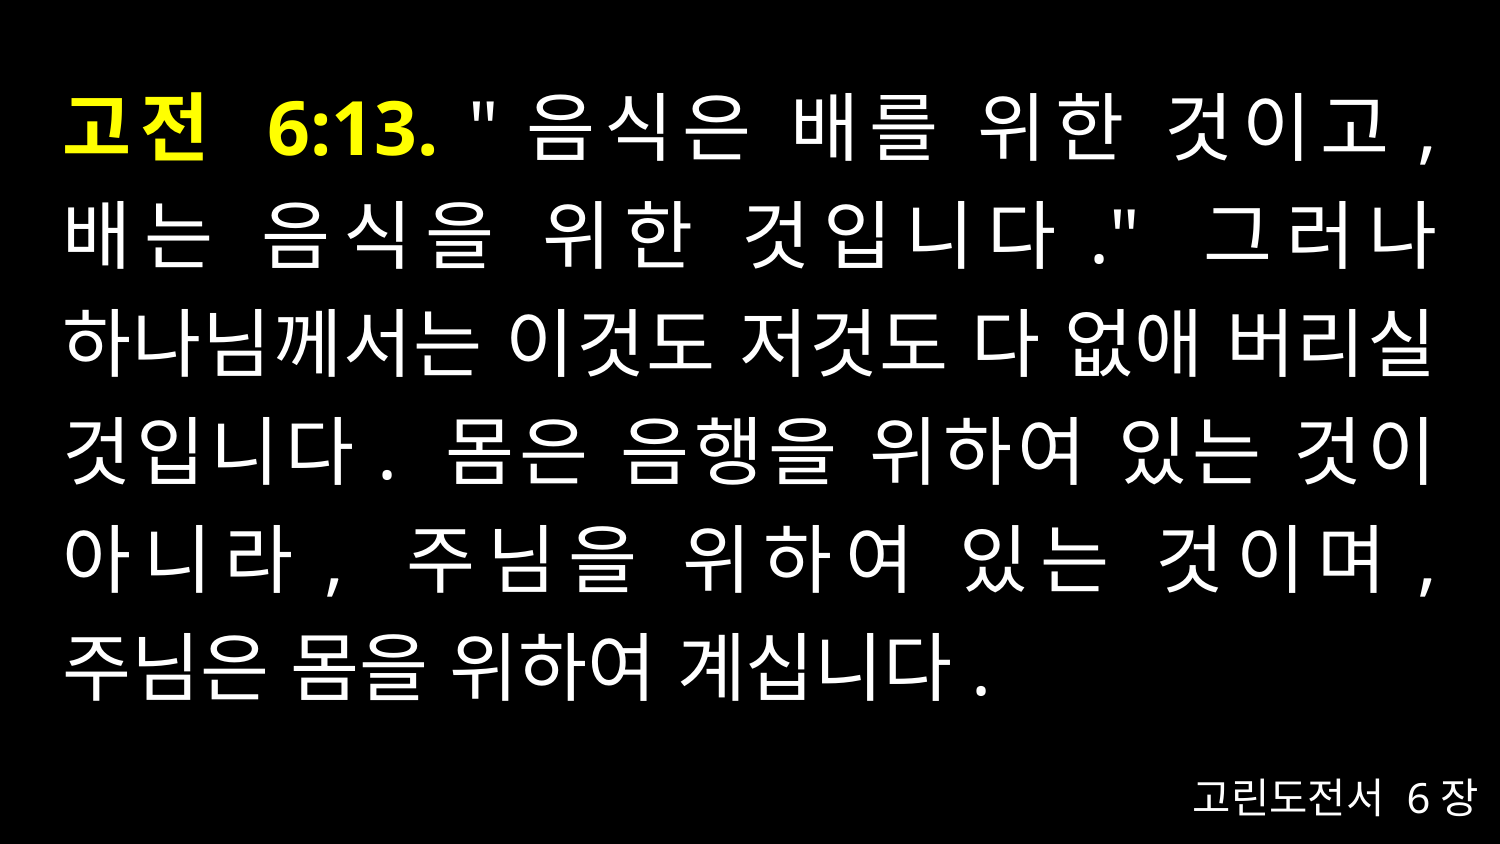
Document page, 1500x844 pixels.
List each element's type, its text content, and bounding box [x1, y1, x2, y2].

subtitle 고린도전서 6장 [916, 770, 1500, 844]
title 고전 6:13. "음식은 배를 위한 것이고, 배는 음식을 위한 것입니다." 그러나 하나님께서는 이것도 저것도 다 없애 버리실 것입니다. 몸은 음행을 위하여 있는 것이 아니라, 주님을 위하여 있는 것이며, 주님은 몸을 위하여 계십니다. [0, 0, 1500, 844]
